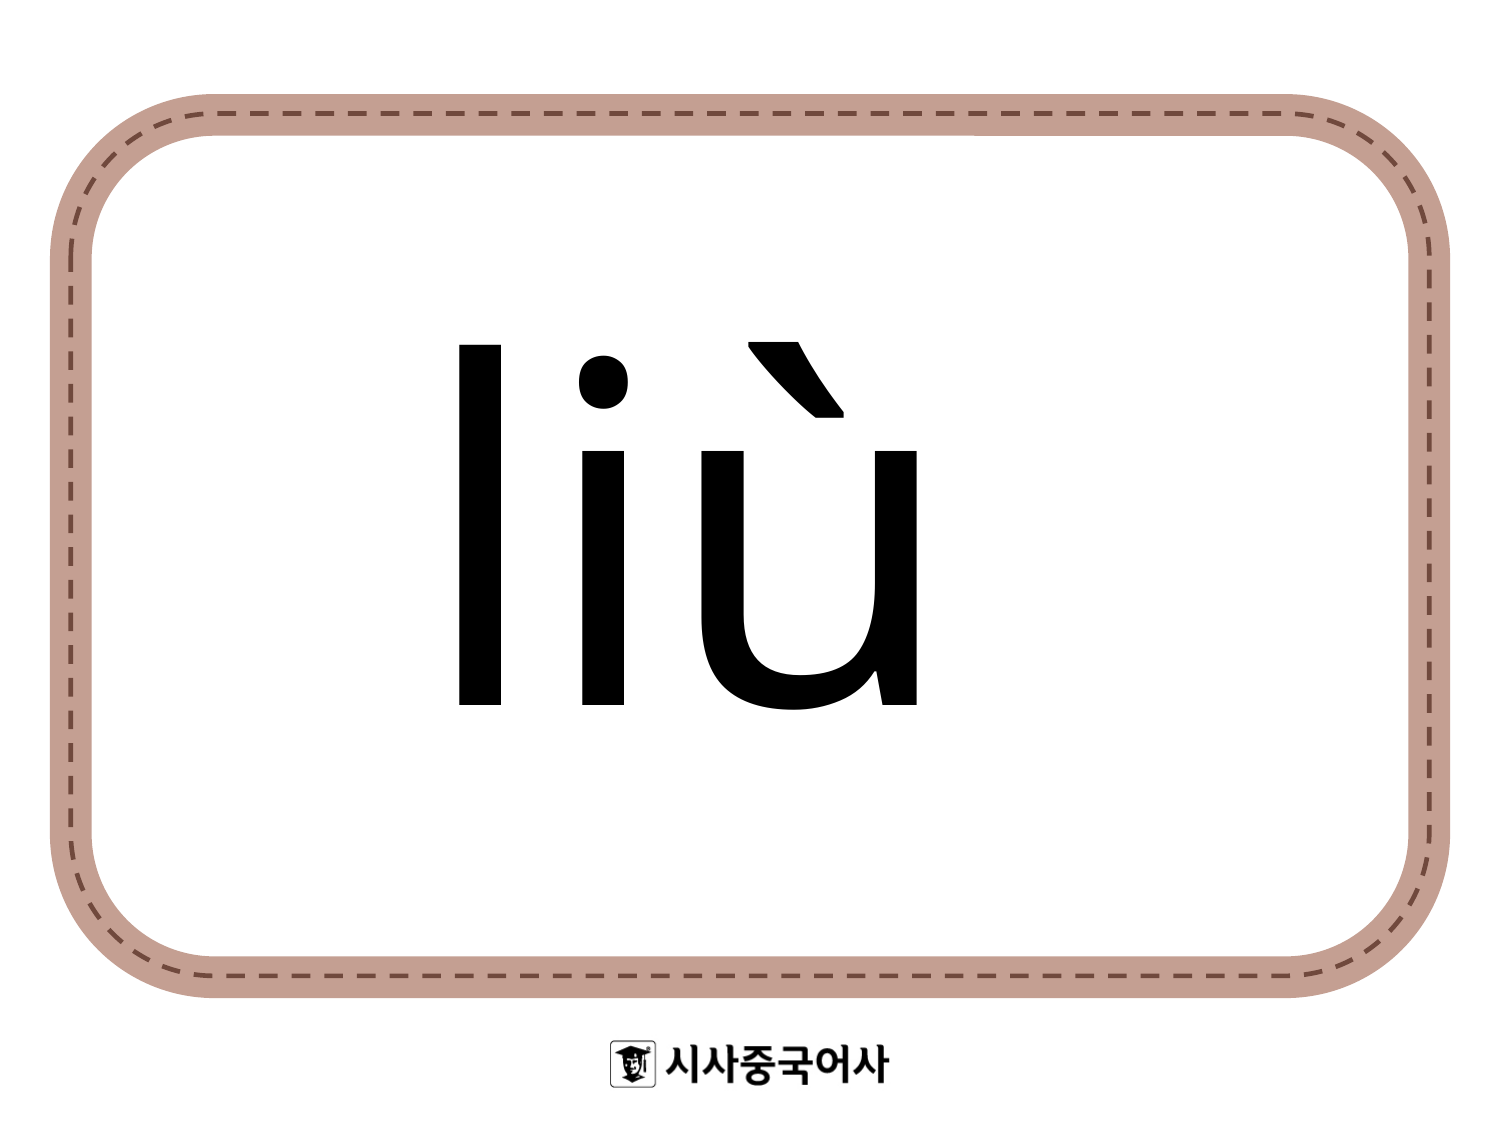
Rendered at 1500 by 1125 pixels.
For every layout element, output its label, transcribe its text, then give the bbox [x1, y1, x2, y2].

picture [602, 1034, 898, 1094]
text_box liù [145, 189, 1354, 853]
